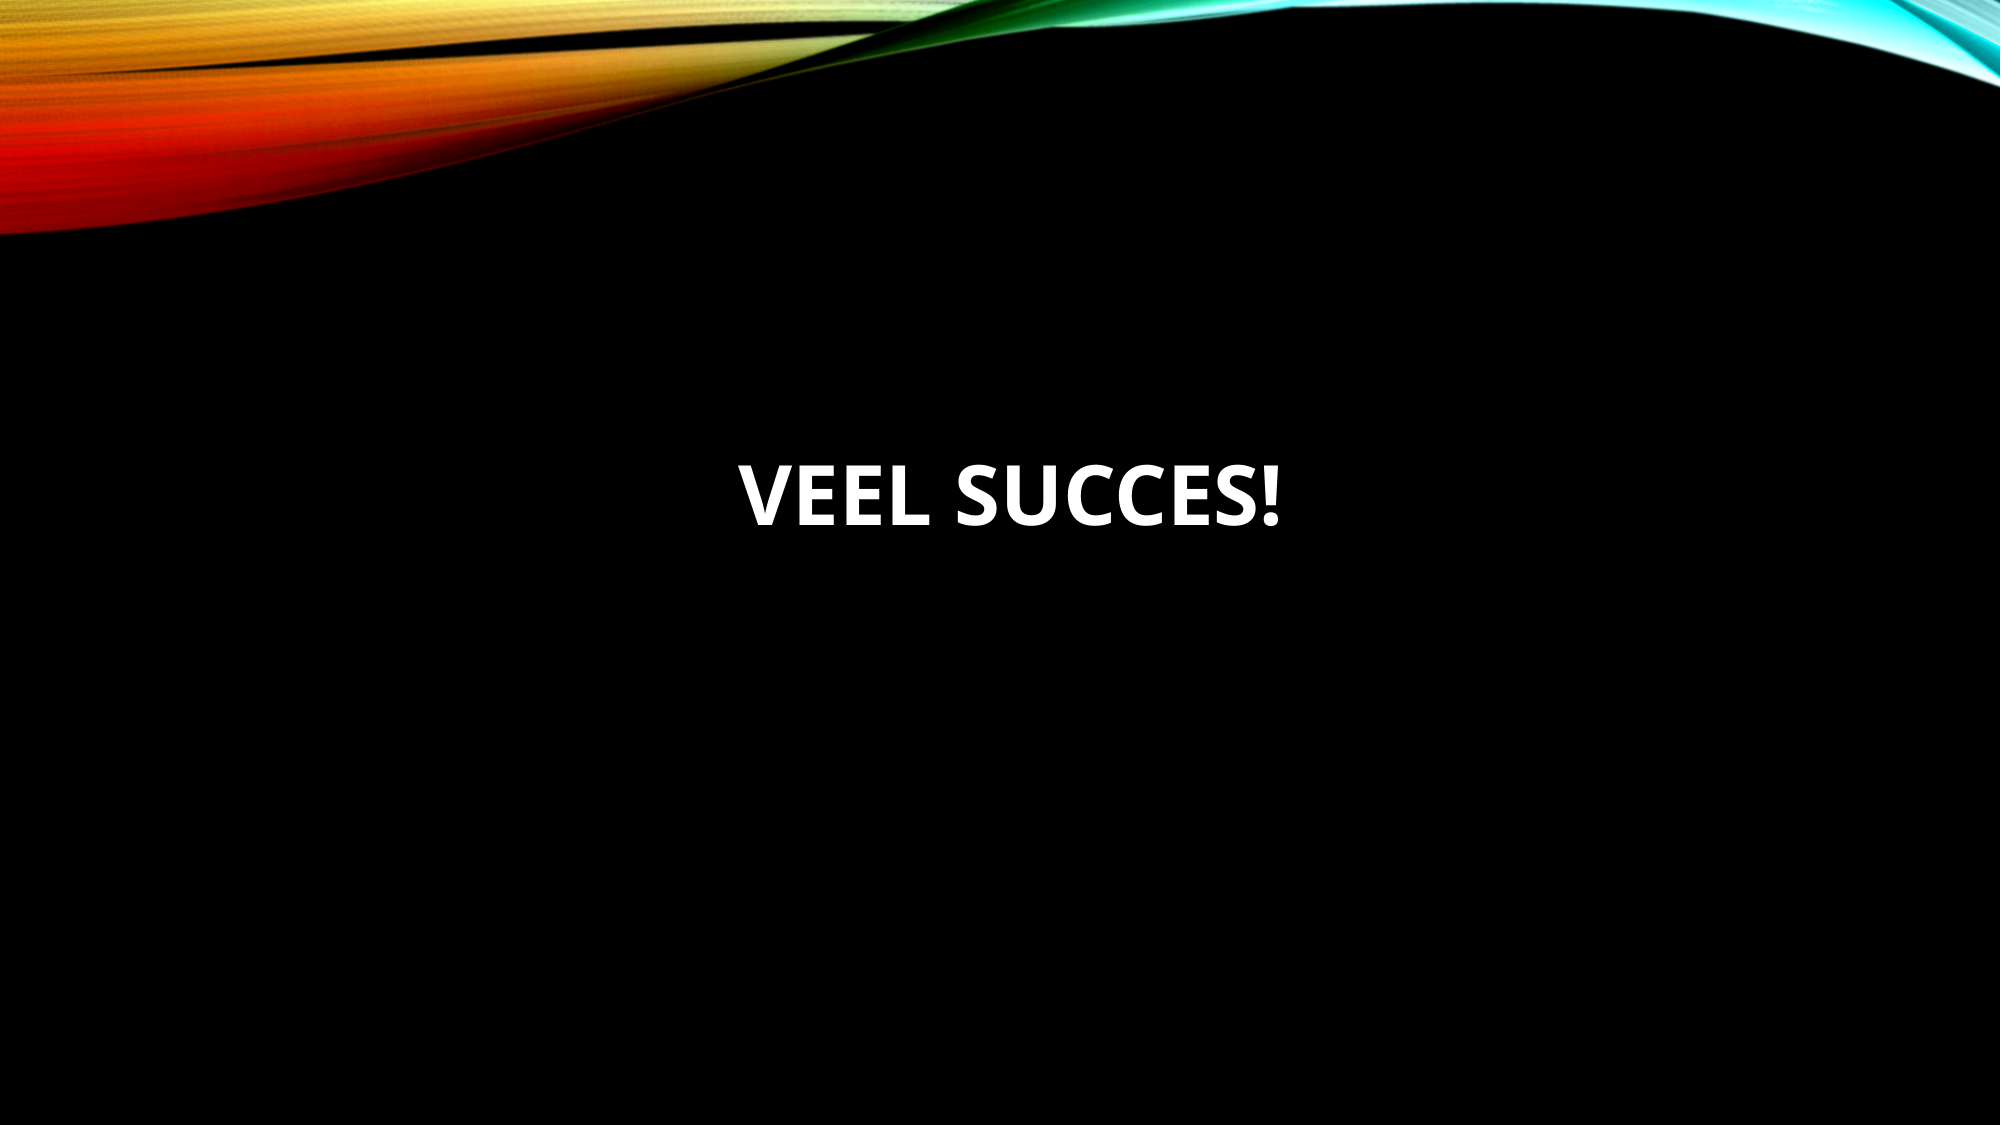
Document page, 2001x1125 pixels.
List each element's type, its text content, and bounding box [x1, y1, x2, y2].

picture [0, 0, 2000, 237]
title Veel succes! [295, 392, 1299, 605]
